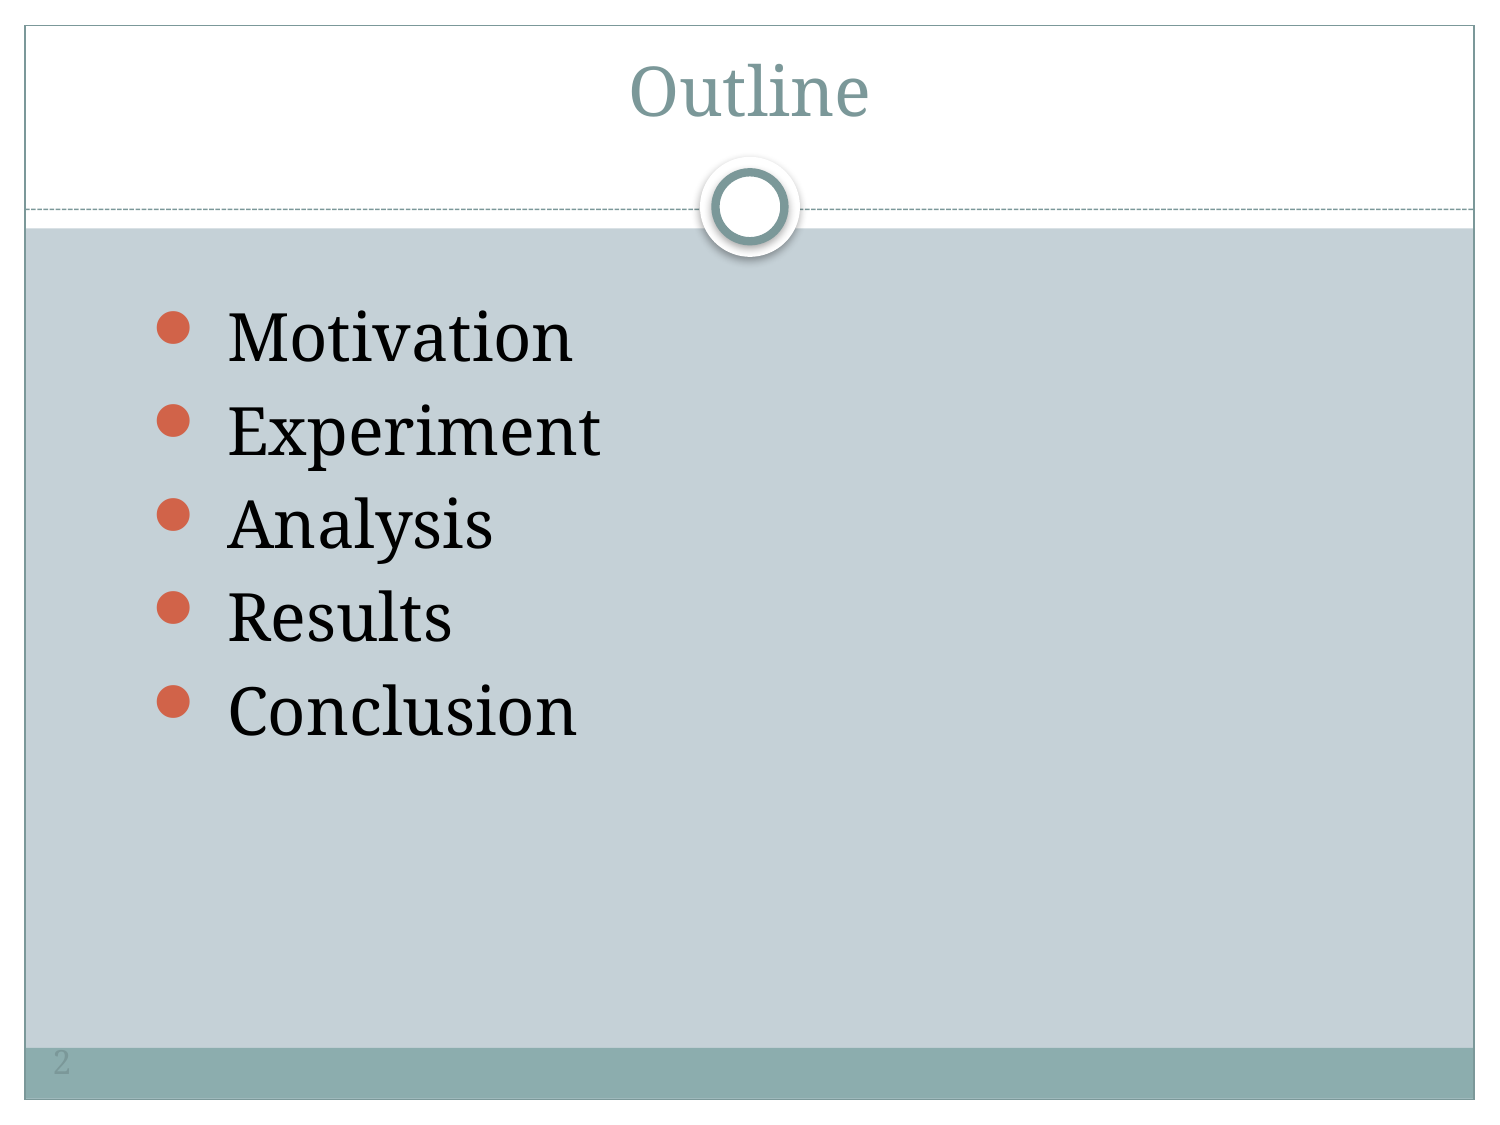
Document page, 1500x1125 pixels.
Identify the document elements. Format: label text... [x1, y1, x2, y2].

slide_number 2 [13, 1023, 111, 1105]
text_box Motivation Experiment Analysis Results Conclusion [137, 287, 1400, 899]
title Outline [99, 0, 1400, 138]
